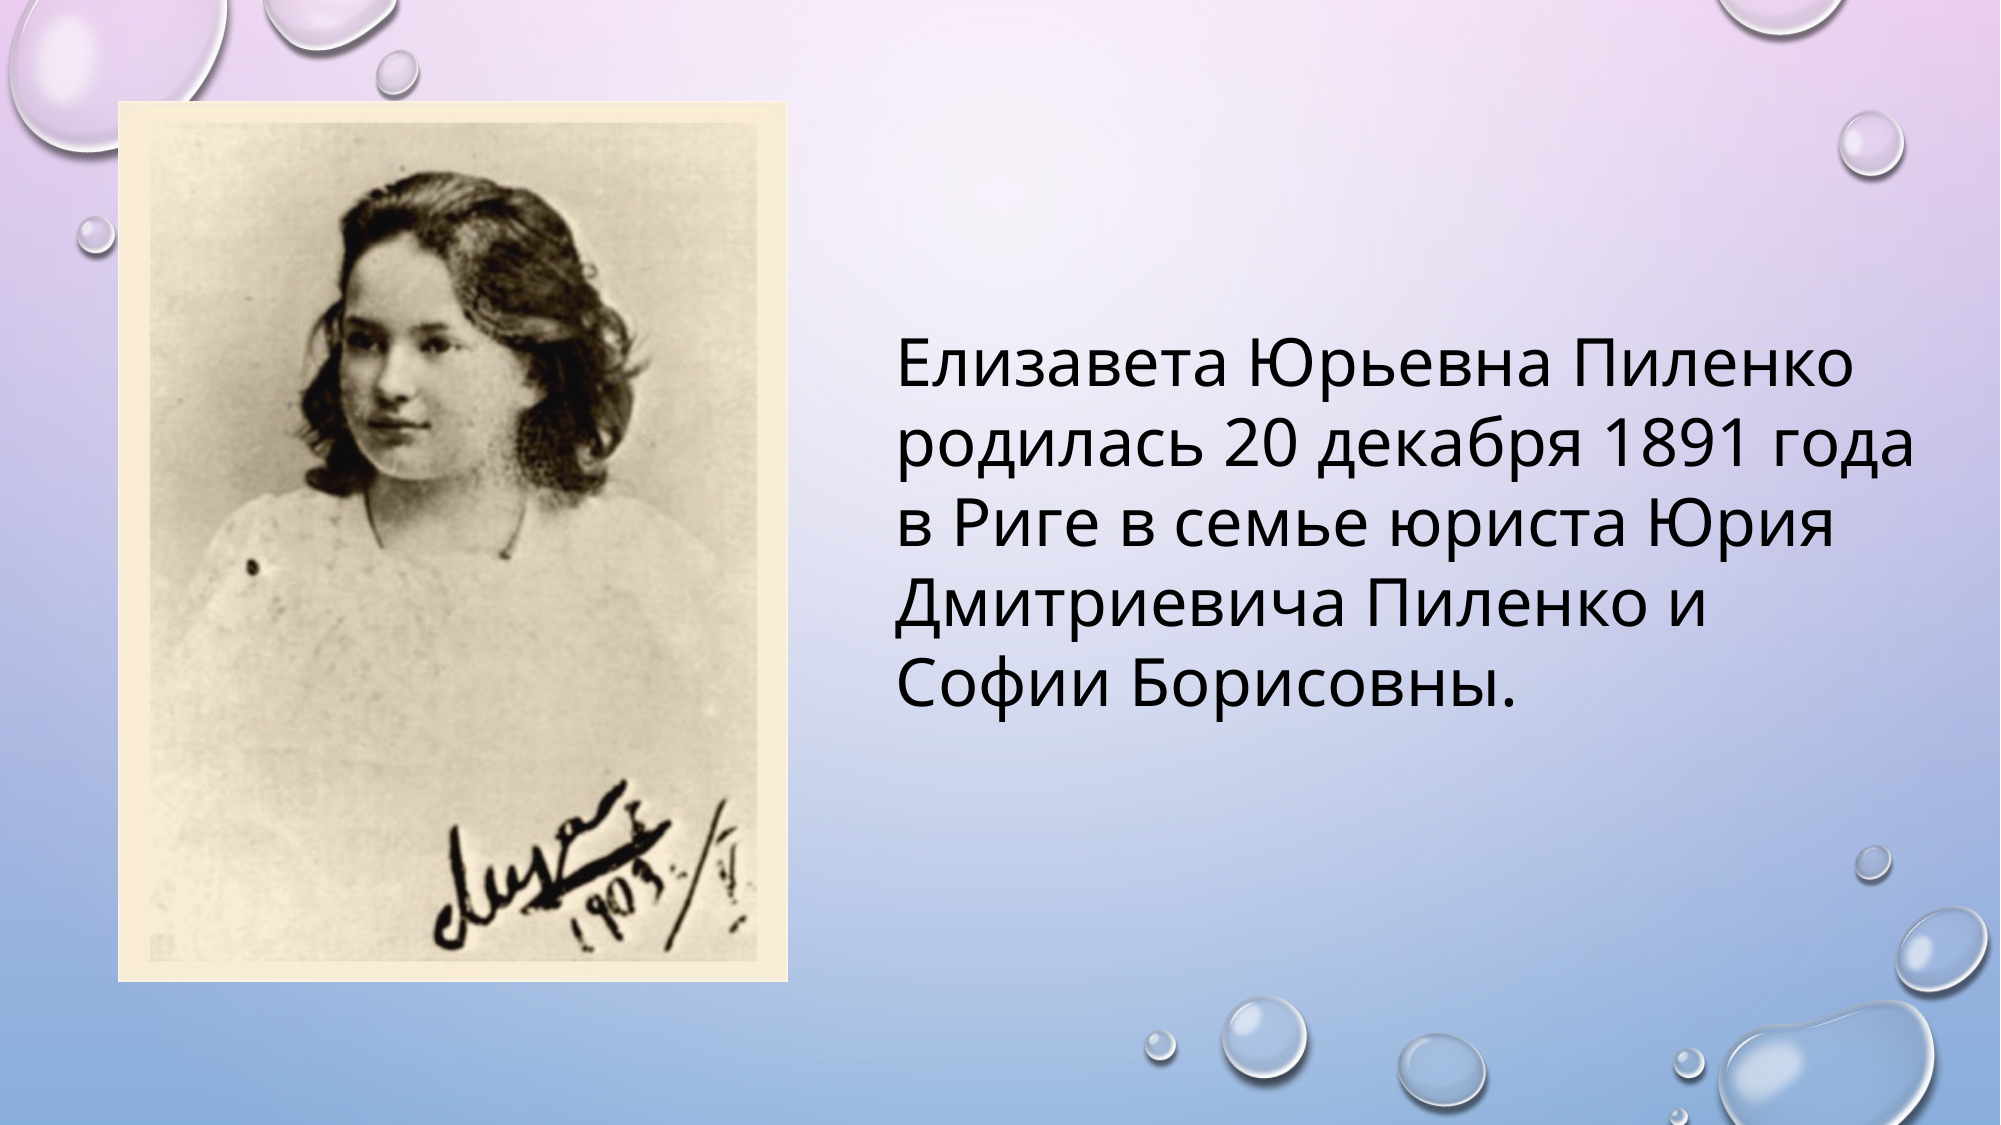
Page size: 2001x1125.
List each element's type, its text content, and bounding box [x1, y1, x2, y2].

text_box Елизавета Юрьевна Пиленко родилась 20 декабря 1891 года в Риге в семье юриста Юрия Дмитриевича Пиленко и Софии Борисовны. [880, 312, 1958, 728]
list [118, 101, 789, 982]
picture [0, 0, 2000, 1125]
